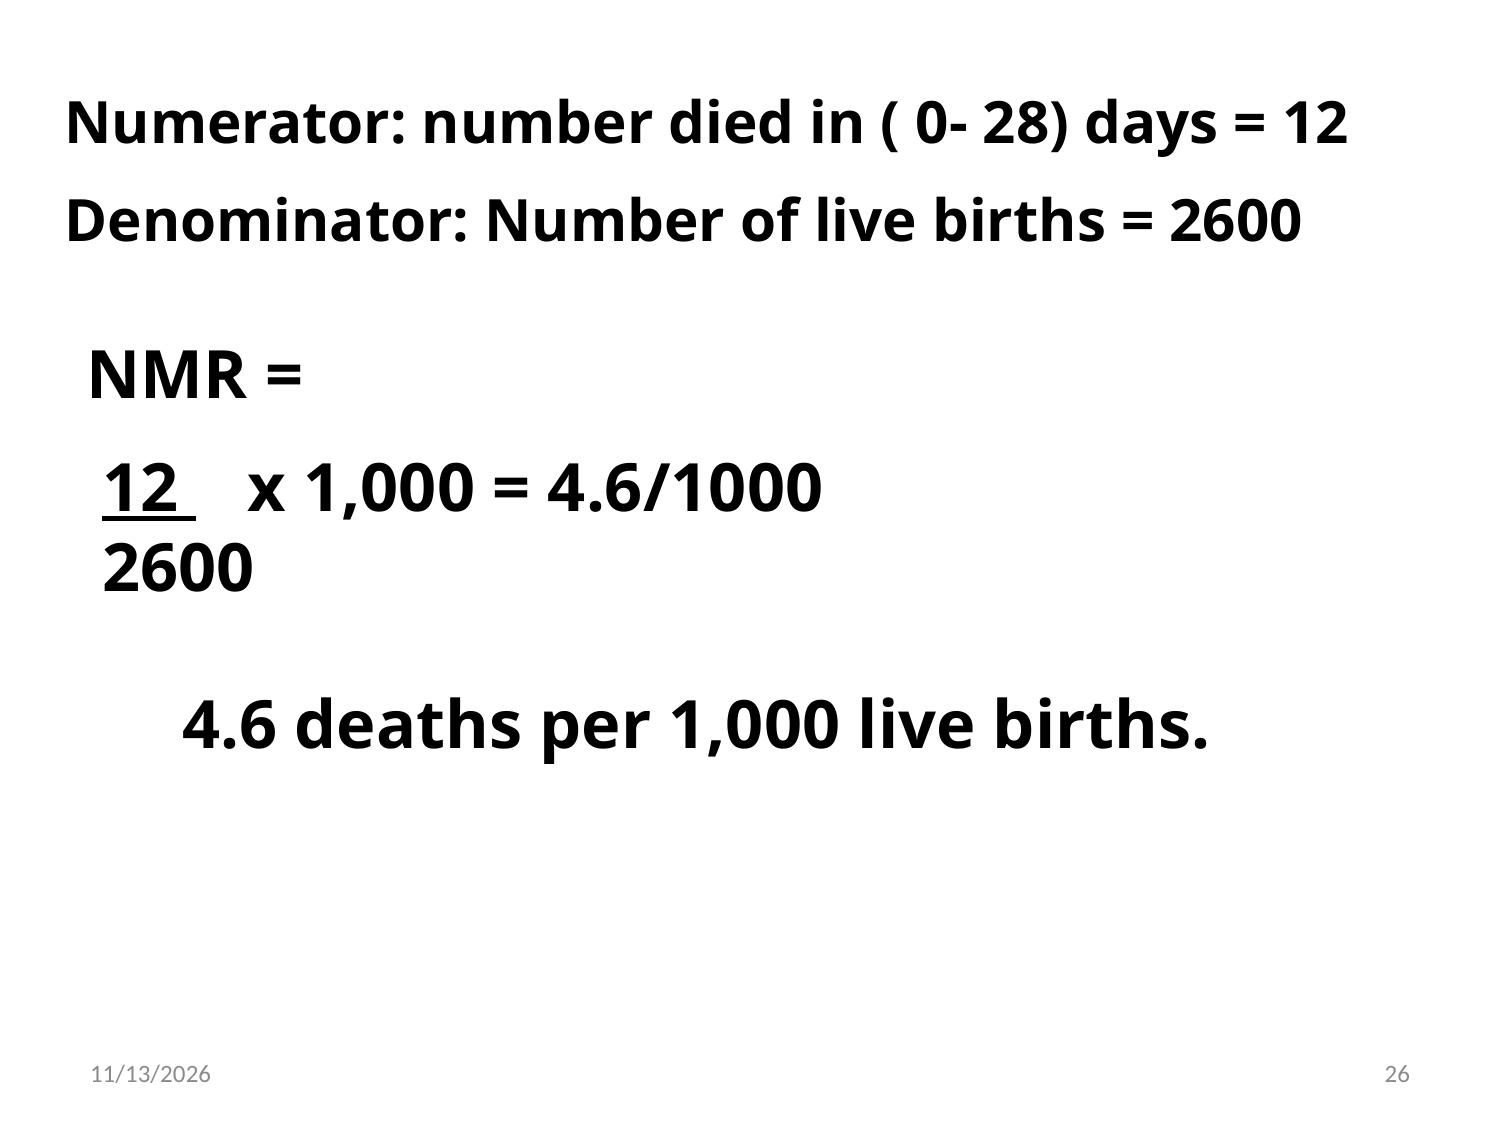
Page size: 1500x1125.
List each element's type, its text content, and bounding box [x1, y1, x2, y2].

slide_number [75, 1042, 425, 1103]
text_box 12 x 1,000 = 4.6/1000 2600 [87, 437, 1363, 613]
slide_number 26 [1074, 1042, 1425, 1103]
text_box NMR = [71, 299, 365, 419]
text_box 4.6 deaths per 1,000 live births. [167, 674, 1227, 770]
text_box Numerator: number died in ( 0- 28) days = 12 Denominator: Number of live births = 2600 [50, 49, 1500, 261]
